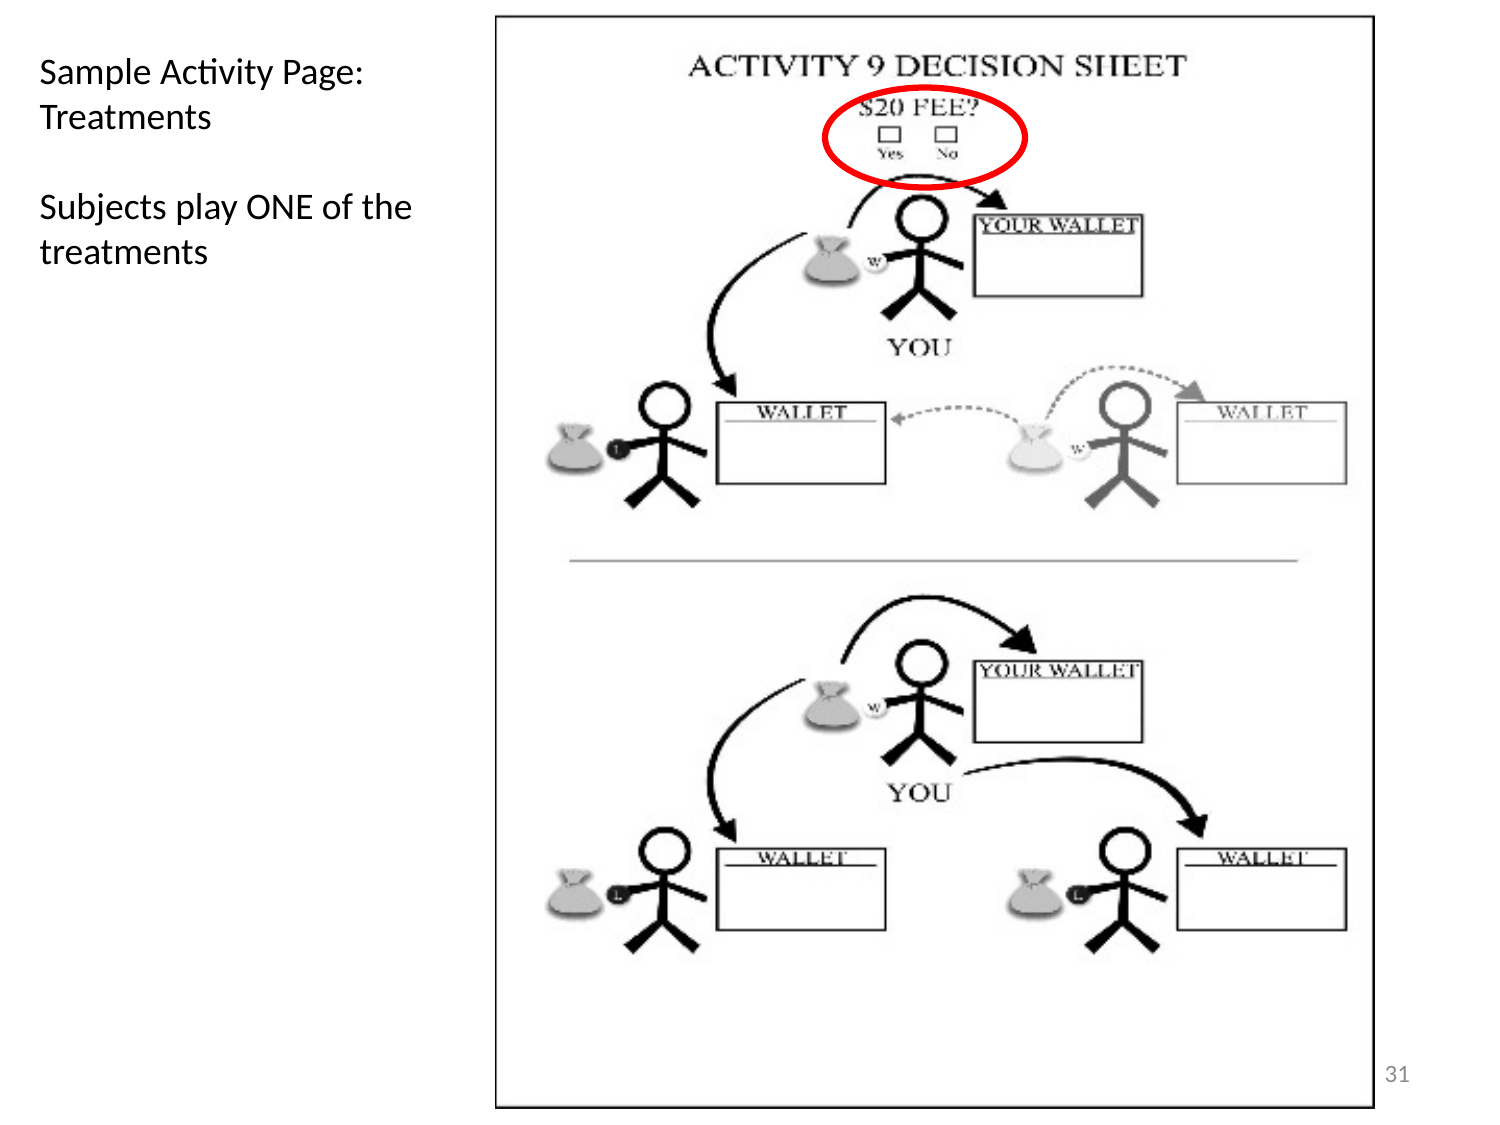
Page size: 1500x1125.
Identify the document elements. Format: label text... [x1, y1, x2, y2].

text_box Sample Activity Page: Treatments Subjects play ONE of the treatments [24, 39, 490, 325]
slide_number 31 [1380, 1042, 1425, 1103]
picture [495, 14, 1376, 1109]
